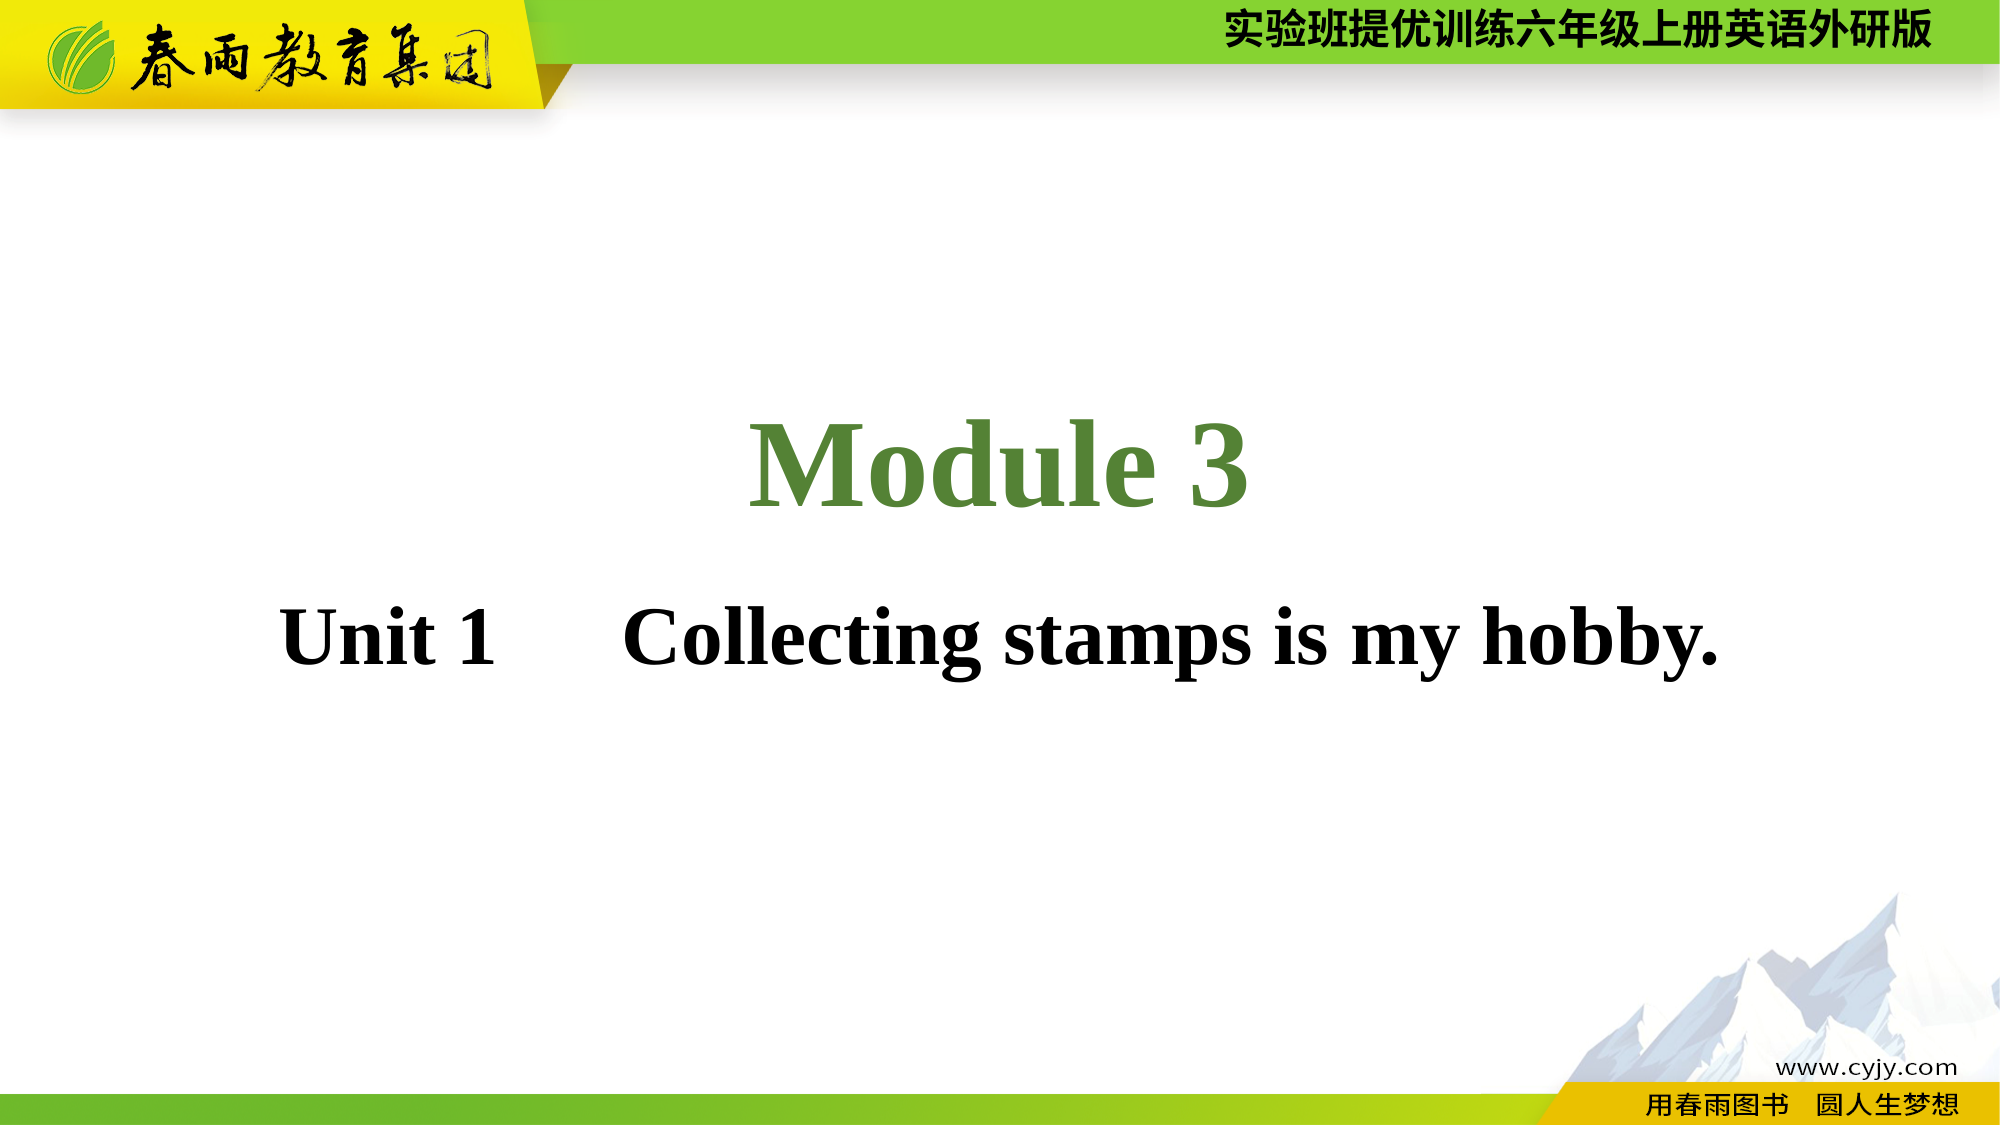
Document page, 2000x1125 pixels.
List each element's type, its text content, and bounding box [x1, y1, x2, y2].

picture [0, 689, 2000, 1125]
picture [0, 0, 2000, 298]
text_box Module 3 Unit 1 Collecting stamps is my hobby. [0, 298, 2000, 689]
